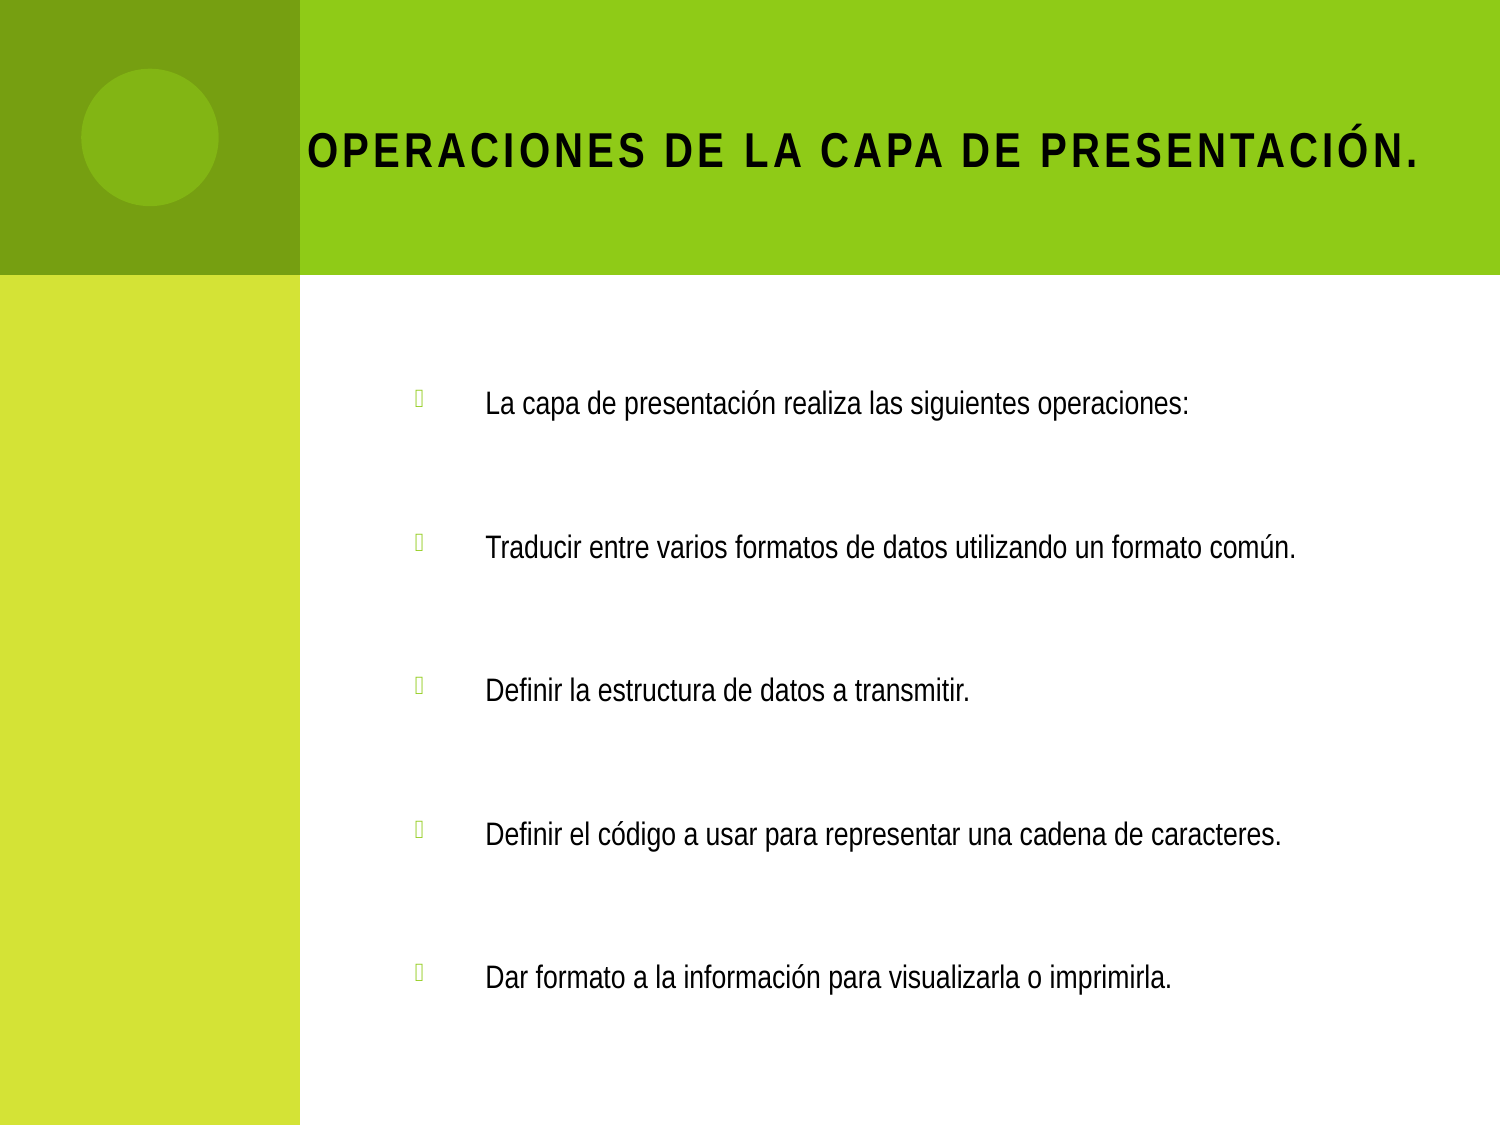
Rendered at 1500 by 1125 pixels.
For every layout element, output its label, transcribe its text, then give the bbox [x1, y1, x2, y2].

list La capa de presentación realiza las siguientes operaciones: Traducir entre varios formatos de datos utilizando un formato común. Definir la estructura de datos a transmitir. Definir el código a usar para representar una cadena de caracteres. Dar formato a la información para visualizarla o imprimirla. [399, 375, 1425, 1005]
title Operaciones de la Capa de Presentación. [88, 66, 1439, 244]
